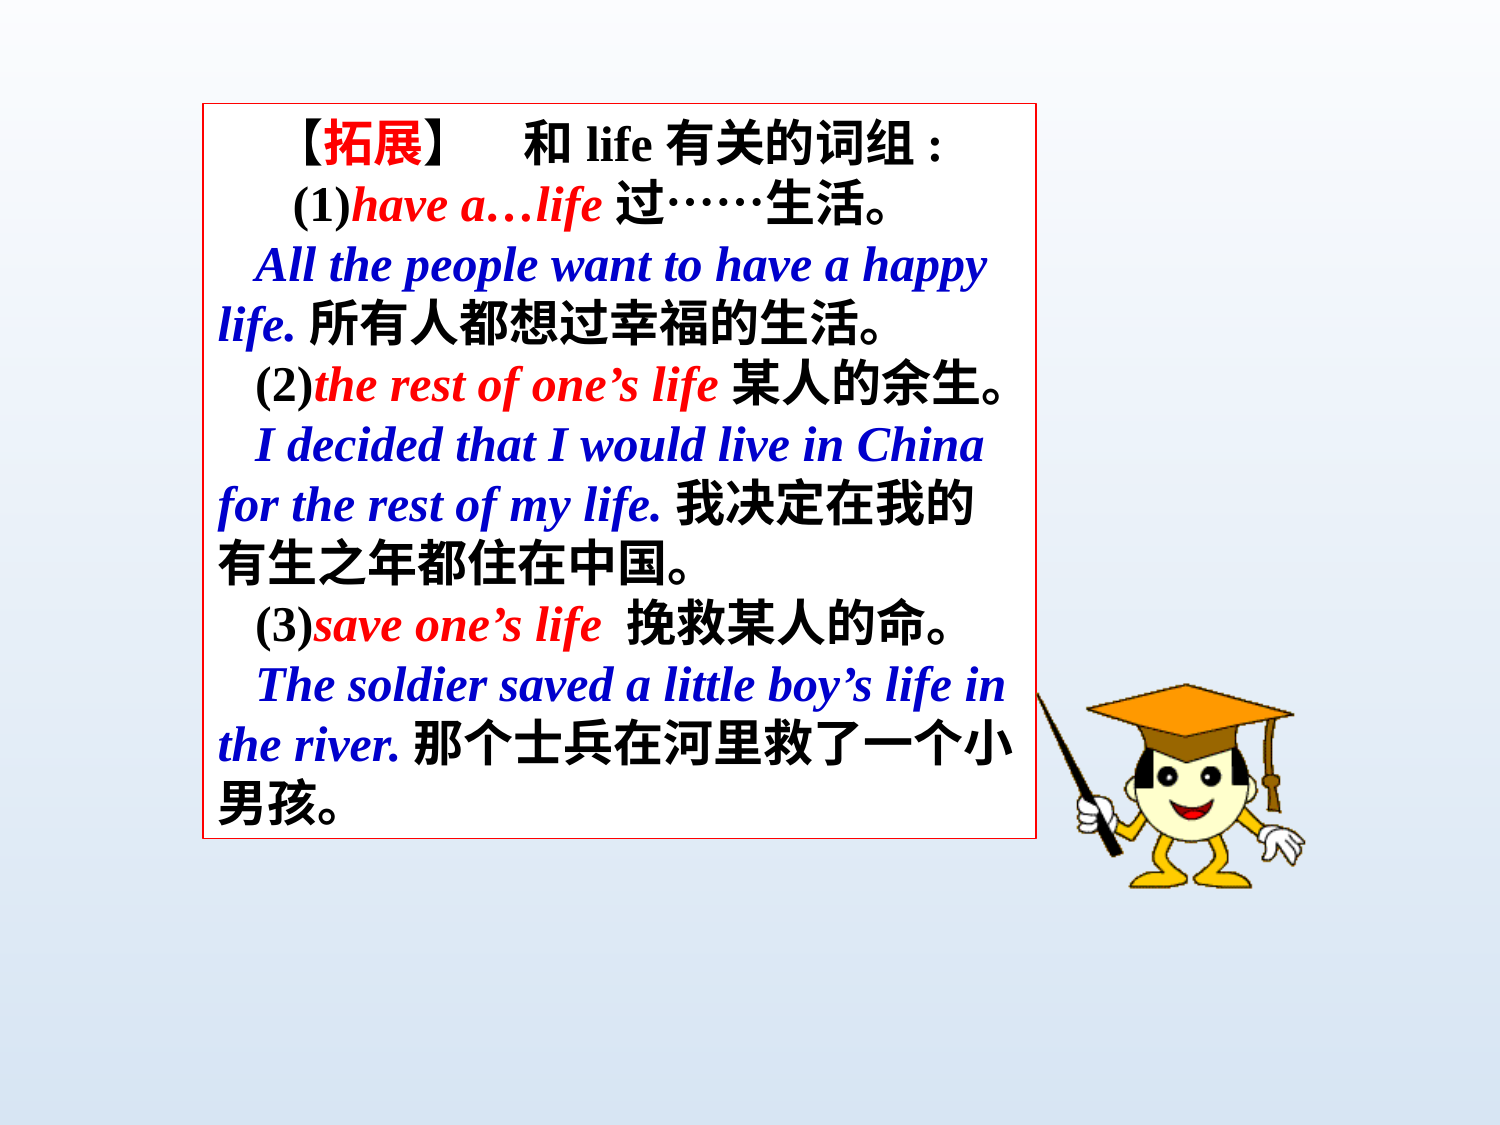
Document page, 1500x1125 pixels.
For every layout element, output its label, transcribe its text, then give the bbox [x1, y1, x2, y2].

text_box 【拓展】 和life有关的词组: (1)have a…life过……生活。 All the people want to have a happy life.所有人都想过幸福的生活。 (2)the rest of one’s life某人的余生。 I decided that I would live in China for the rest of my life.我决定在我的有生之年都住在中国。 (3)save one’s life 挽救某人的命。 The soldier saved a little boy’s life in the river.那个士兵在河里救了一个小男孩。 [202, 103, 1037, 839]
picture [1016, 668, 1330, 904]
